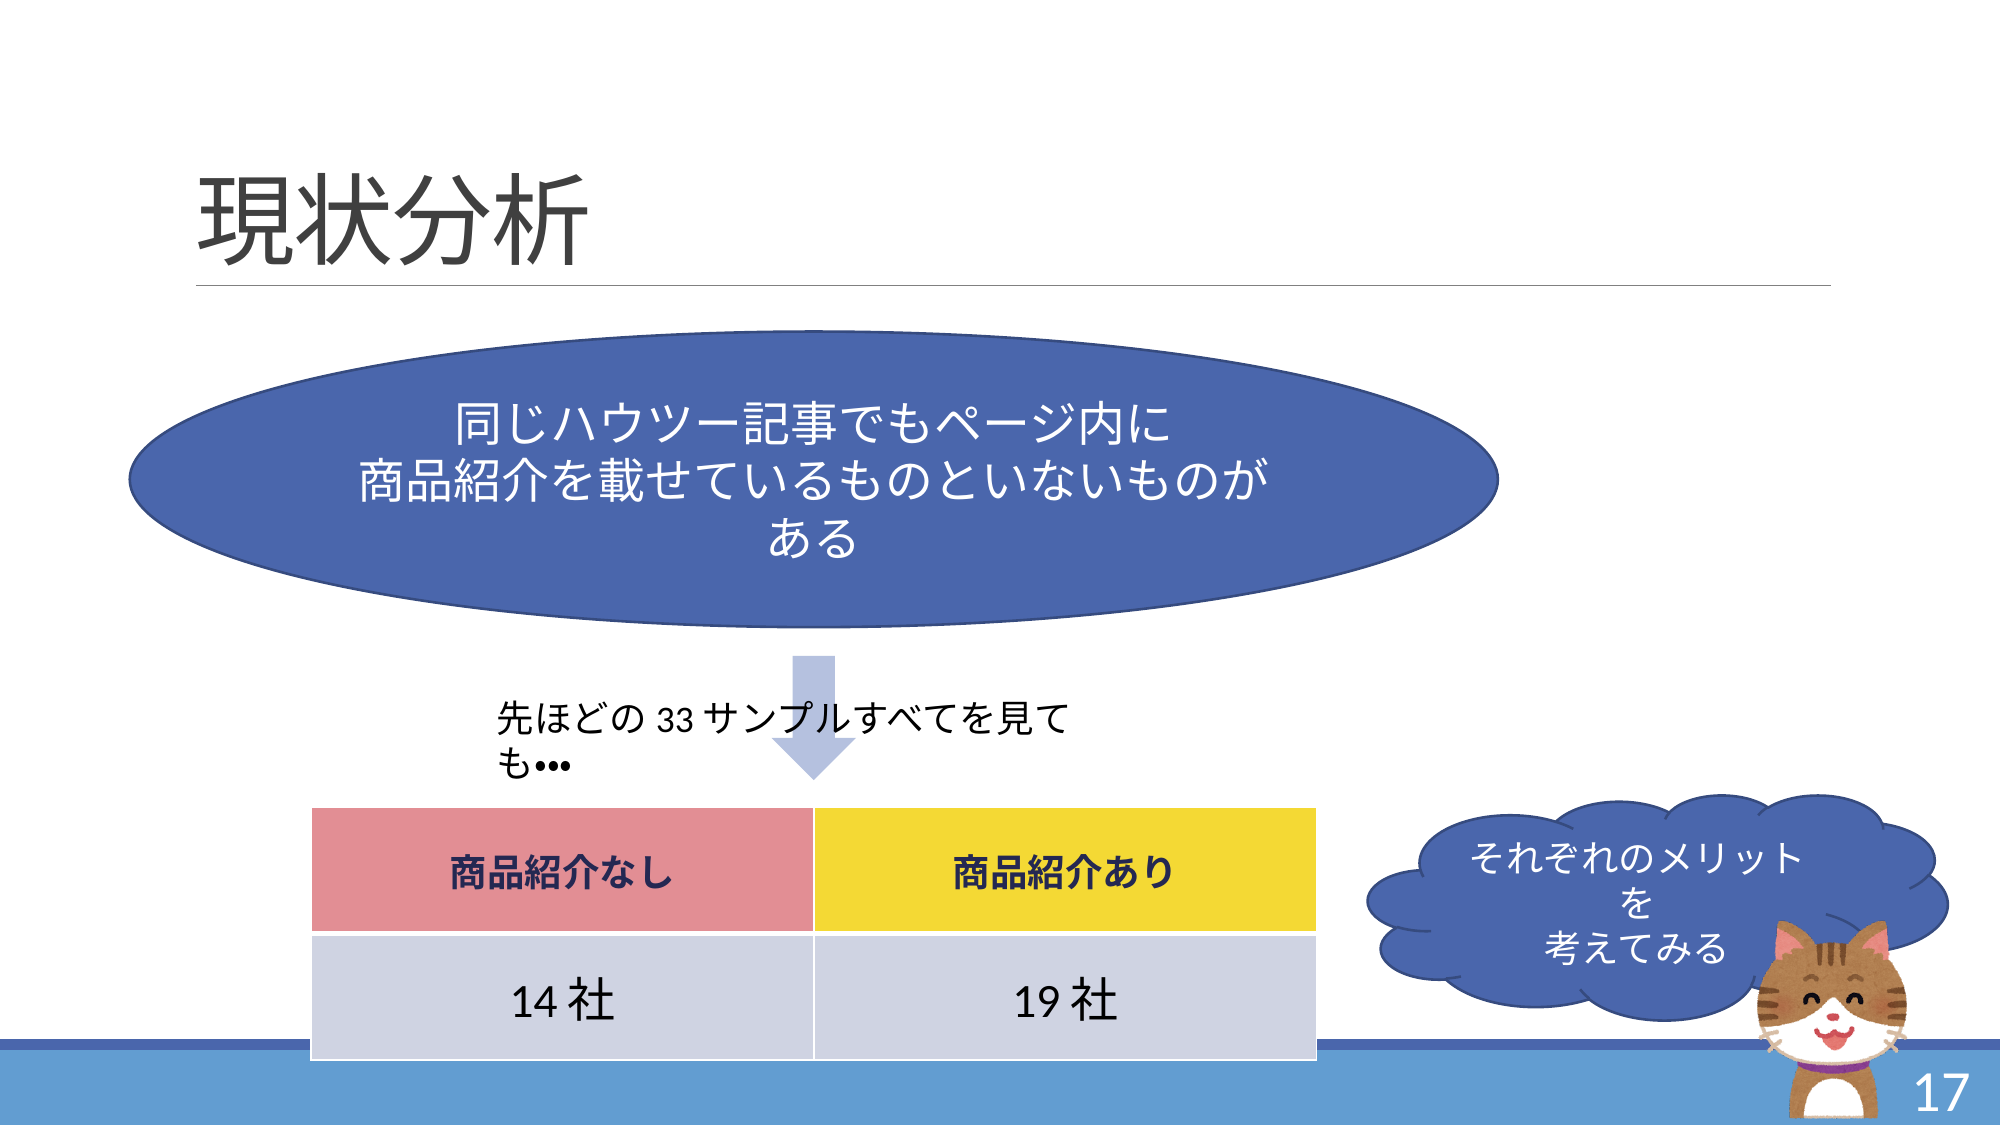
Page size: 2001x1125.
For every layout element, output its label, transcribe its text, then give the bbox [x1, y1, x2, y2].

slide_number 17 [1957, 1058, 1986, 1119]
table_header 商品紹介あり [815, 808, 1316, 931]
title 現状分析 [180, 47, 1830, 285]
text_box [1367, 794, 1949, 1125]
text_box 先ほどの33サンプルすべてを見ても・・・ [482, 687, 1146, 793]
table_cell 14社 [312, 936, 813, 1059]
text_box 同じハウツー記事でもページ内に 商品紹介を載せているものといないものがある [128, 330, 1500, 629]
text_box [791, 654, 837, 687]
table_cell 19社 [815, 936, 1316, 1059]
table_header 商品紹介なし [312, 808, 813, 931]
